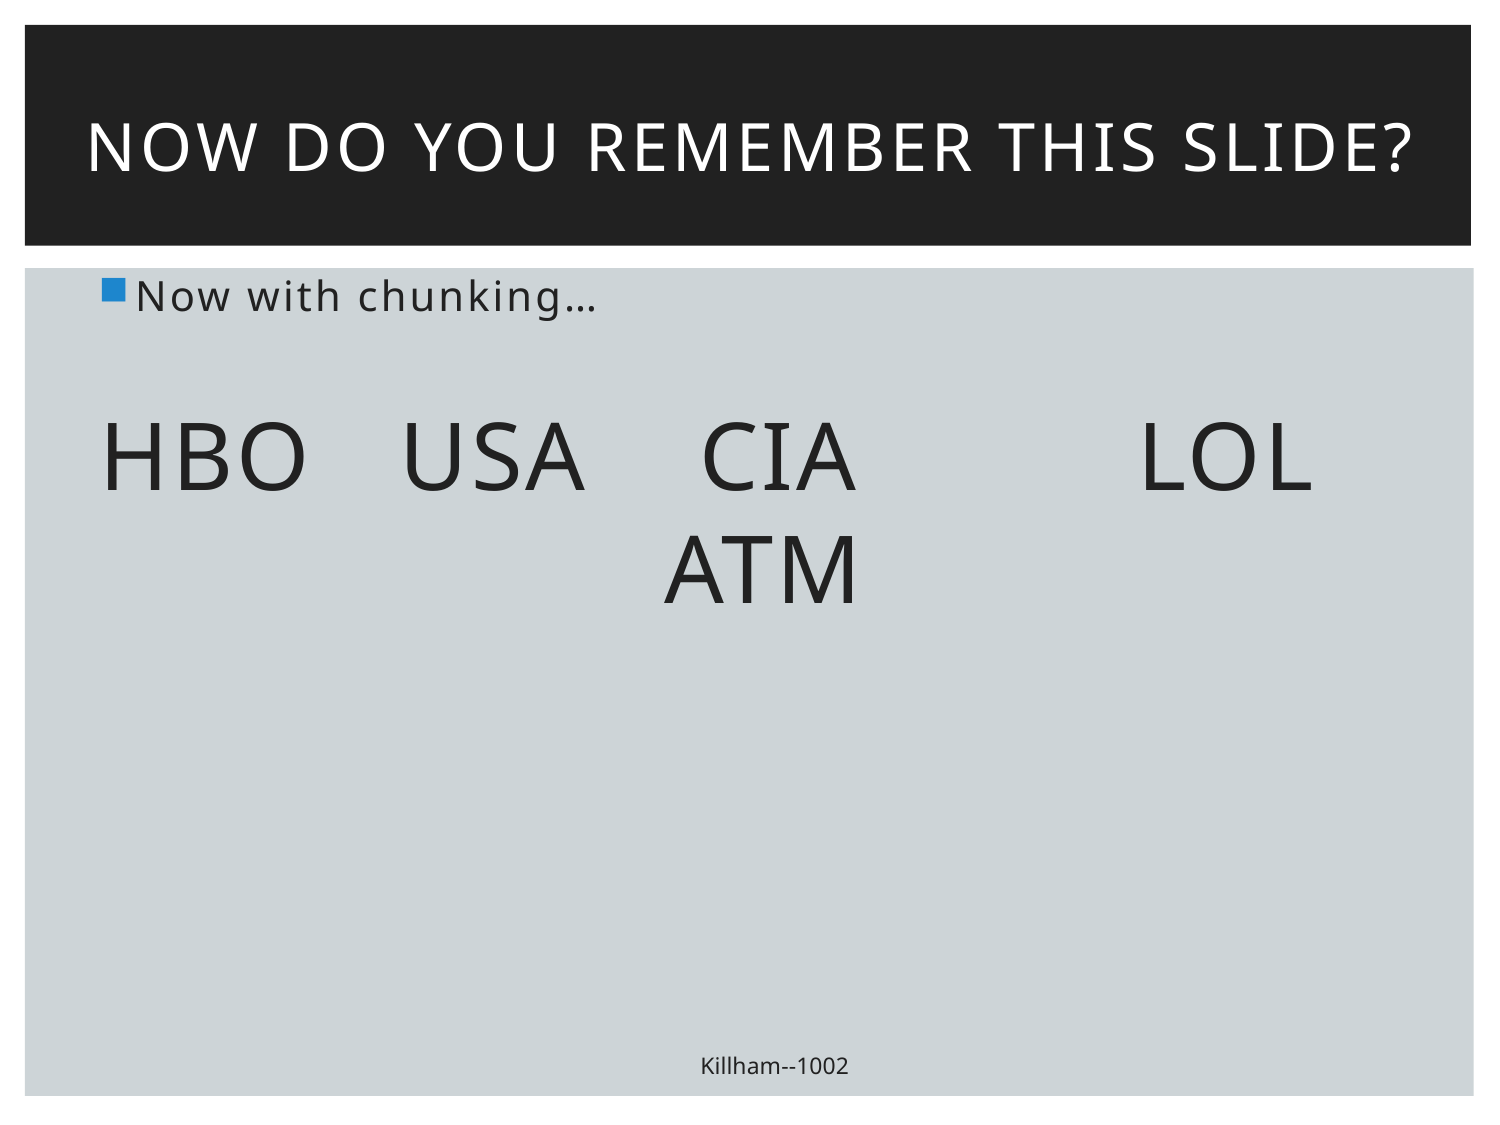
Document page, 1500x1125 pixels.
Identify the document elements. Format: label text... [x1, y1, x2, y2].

title Now do you remember this slide? [62, 58, 1438, 232]
list Now with chunking… HBO USA CIA LOL ATM [75, 262, 1419, 1005]
footer Killham--1002 [500, 1042, 1050, 1088]
